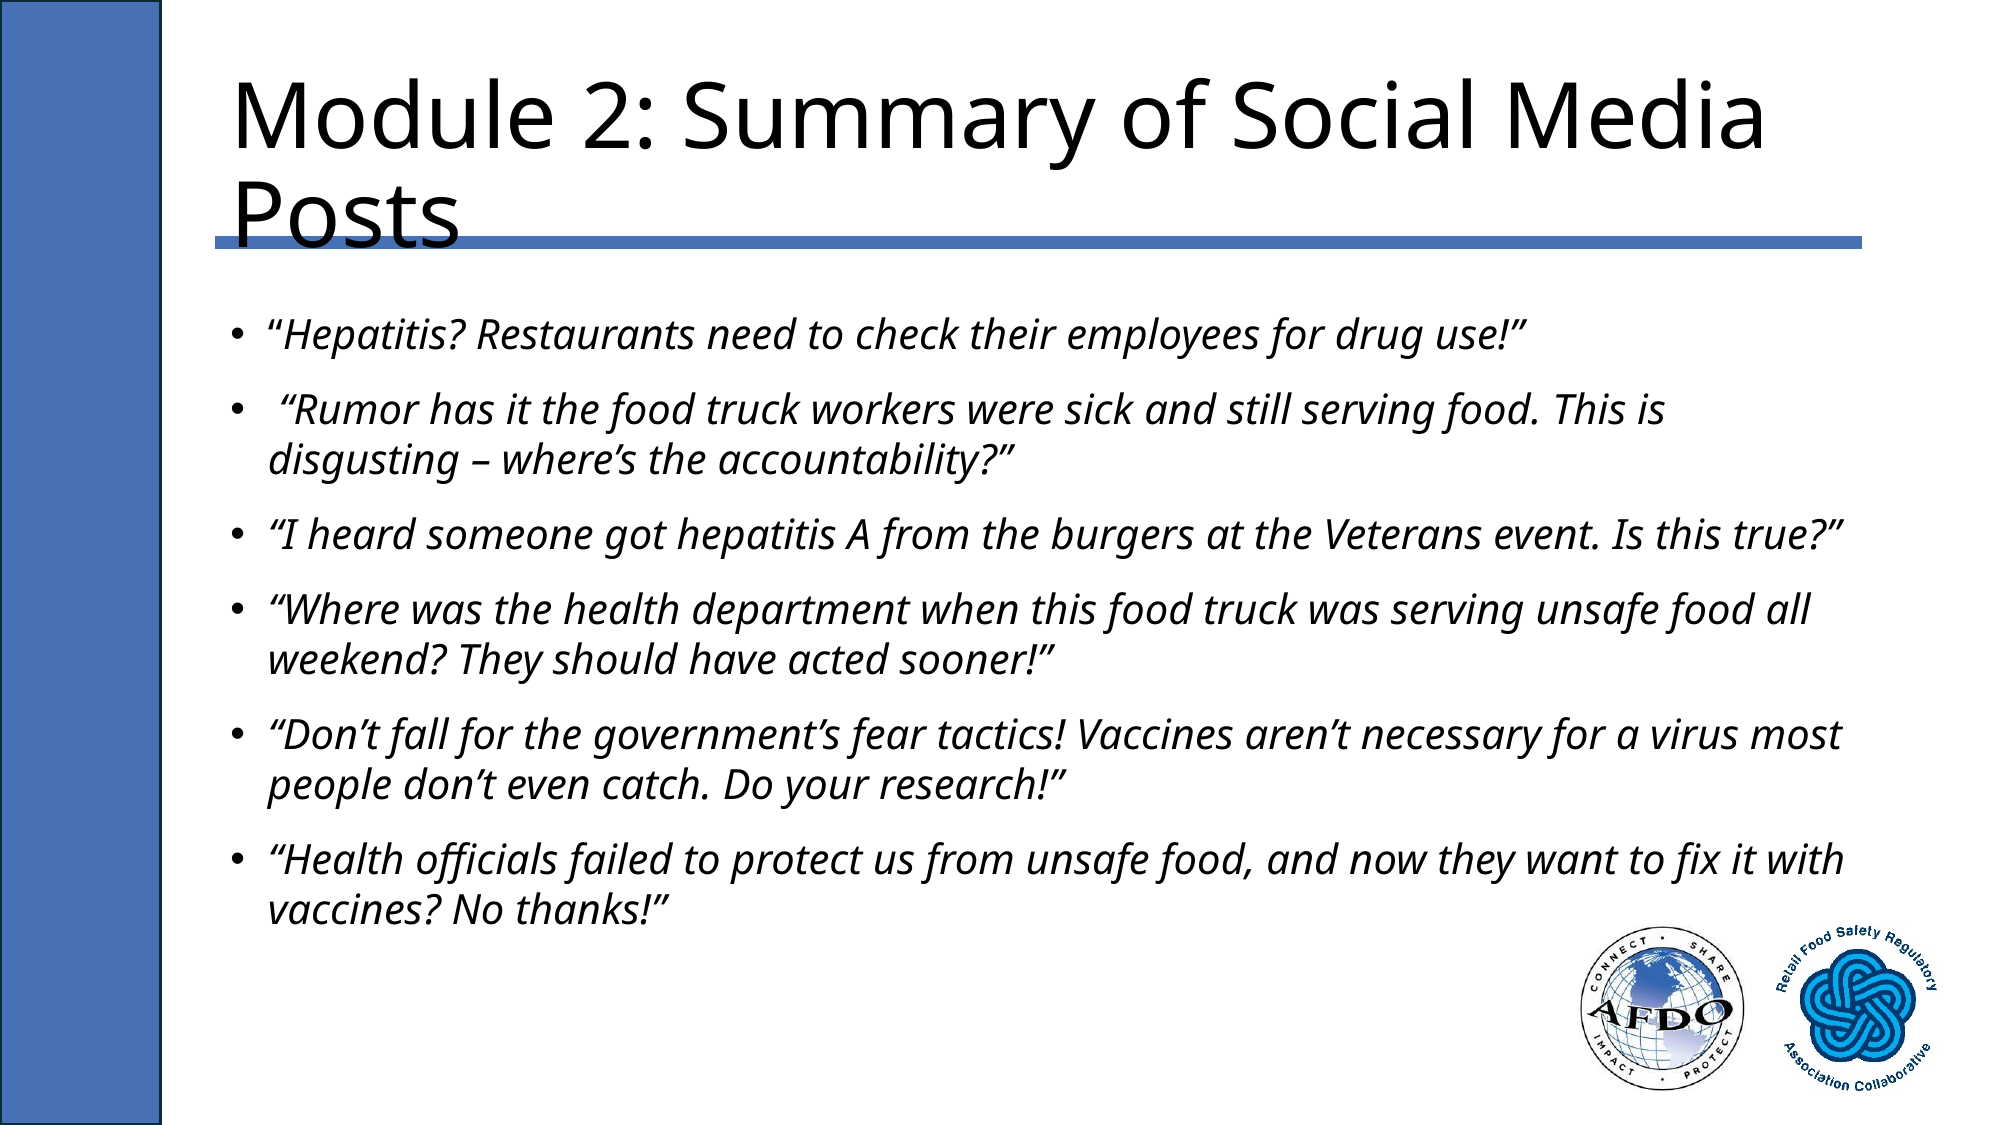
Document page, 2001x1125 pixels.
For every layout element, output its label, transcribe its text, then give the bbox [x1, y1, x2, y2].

picture [1776, 925, 1937, 1091]
title Module 2: Summary of Social Media Posts [215, 110, 1863, 227]
list “Hepatitis? Restaurants need to check their employees for drug use!” “Rumor has it the food truck workers were sick and still serving food. This is disgusting – where’s the accountability?” “I heard someone got hepatitis A from the burgers at the Veterans event. Is this true?” “Where was the health department when this food truck was serving unsafe food all weekend? They should have acted sooner!” “Don’t fall for the government’s fear tactics! Vaccines aren’t necessary for a virus most people don’t even catch. Do your research!” “Health officials failed to protect us from unsafe food, and now they want to fix it with vaccines? No thanks!” [215, 300, 1863, 1026]
picture [1579, 1026, 1745, 1091]
